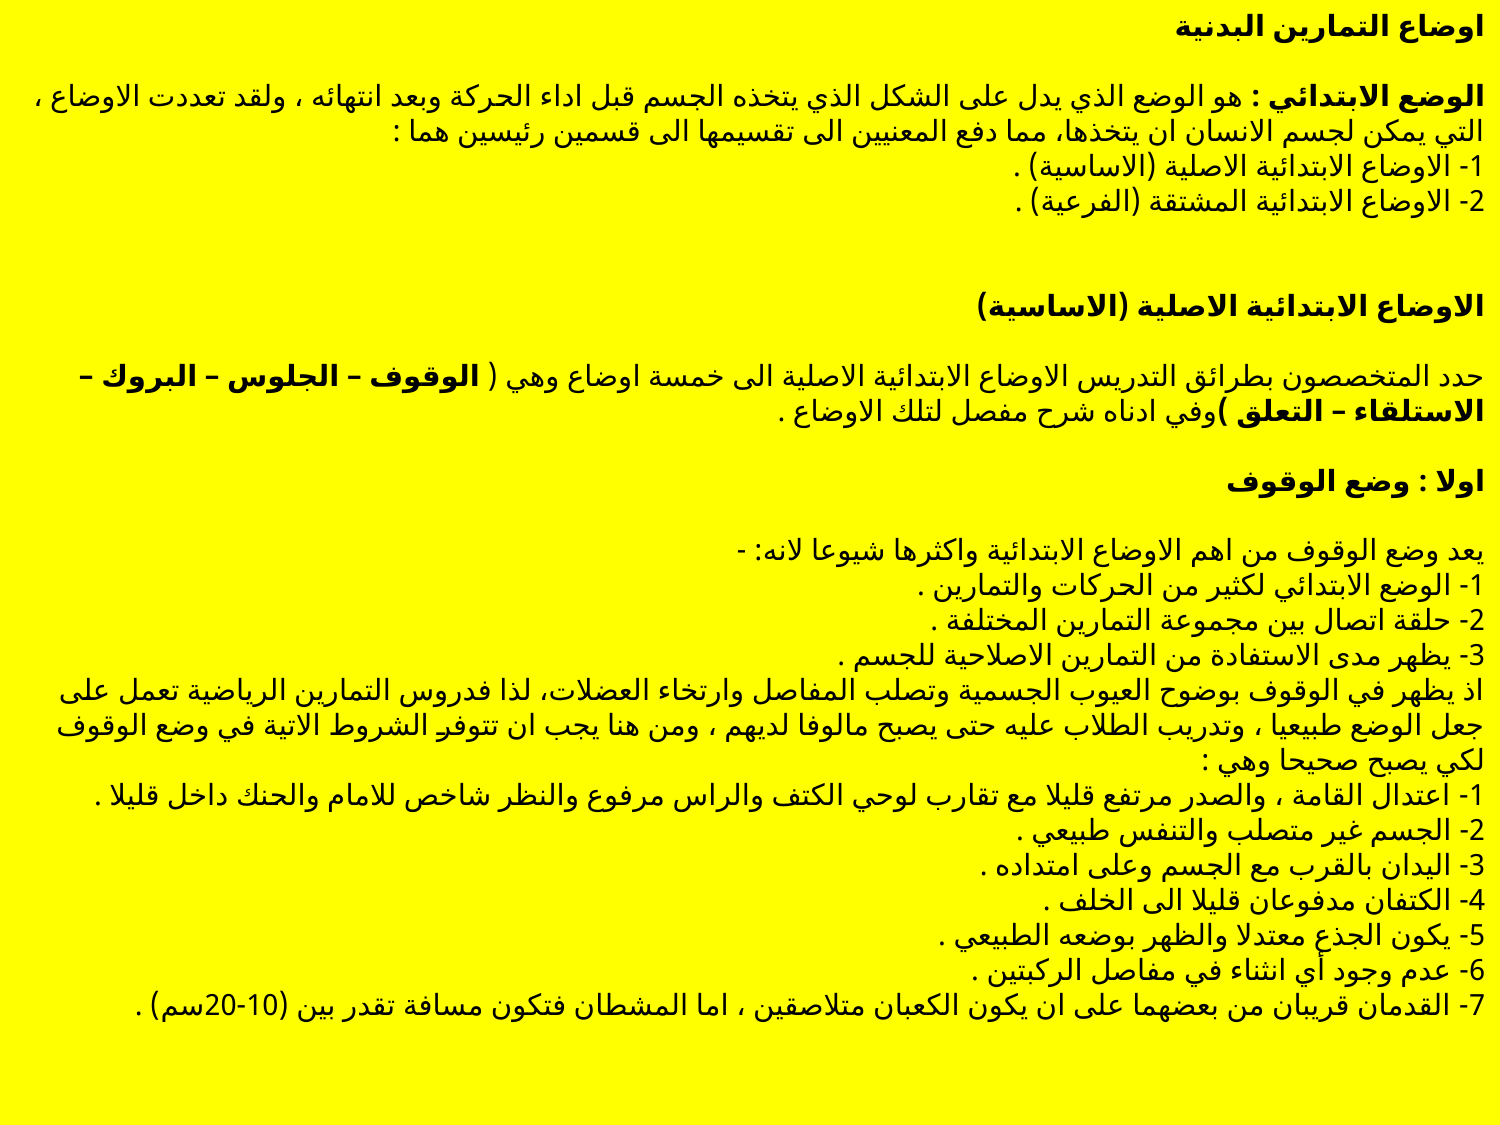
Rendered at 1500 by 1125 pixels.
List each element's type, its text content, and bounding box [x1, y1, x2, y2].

text_box اوضاع التمارين البدنية الوضع الابتدائي : هو الوضع الذي يدل على الشكل الذي يتخذه الجسم قبل اداء الحركة وبعد انتهائه ، ولقد تعددت الاوضاع ، التي يمكن لجسم الانسان ان يتخذها، مما دفع المعنيين الى تقسيمها الى قسمين رئيسين هما : 1- الاوضاع الابتدائية الاصلية (الاساسية) . 2- الاوضاع الابتدائية المشتقة (الفرعية) . الاوضاع الابتدائية الاصلية (الاساسية) حدد المتخصصون بطرائق التدريس الاوضاع الابتدائية الاصلية الى خمسة اوضاع وهي ( الوقوف – الجلوس – البروك – الاستلقاء – التعلق )وفي ادناه شرح مفصل لتلك الاوضاع . اولا : وضع الوقوف يعد وضع الوقوف من اهم الاوضاع الابتدائية واكثرها شيوعا لانه: - 1- الوضع الابتدائي لكثير من الحركات والتمارين . 2- حلقة اتصال بين مجموعة التمارين المختلفة . 3- يظهر مدى الاستفادة من التمارين الاصلاحية للجسم . اذ يظهر في الوقوف بوضوح العيوب الجسمية وتصلب المفاصل وارتخاء العضلات، لذا فدروس التمارين الرياضية تعمل على جعل الوضع طبيعيا ، وتدريب الطلاب عليه حتى يصبح مالوفا لديهم ، ومن هنا يجب ان تتوفر الشروط الاتية في وضع الوقوف لكي يصبح صحيحا وهي : 1- اعتدال القامة ، والصدر مرتفع قليلا مع تقارب لوحي الكتف والراس مرفوع والنظر شاخص للامام والحنك داخل قليلا . 2- الجسم غير متصلب والتنفس طبيعي . 3- اليدان بالقرب مع الجسم وعلى امتداده . 4- الكتفان مدفوعان قليلا الى الخلف . 5- يكون الجذع معتدلا والظهر بوضعه الطبيعي . 6- عدم وجود أي انثناء في مفاصل الركبتين . 7- القدمان قريبان من بعضهما على ان يكون الكعبان متلاصقين ، اما المشطان فتكون مسافة تقدر بين (10-20سم) . [0, 0, 1500, 1074]
